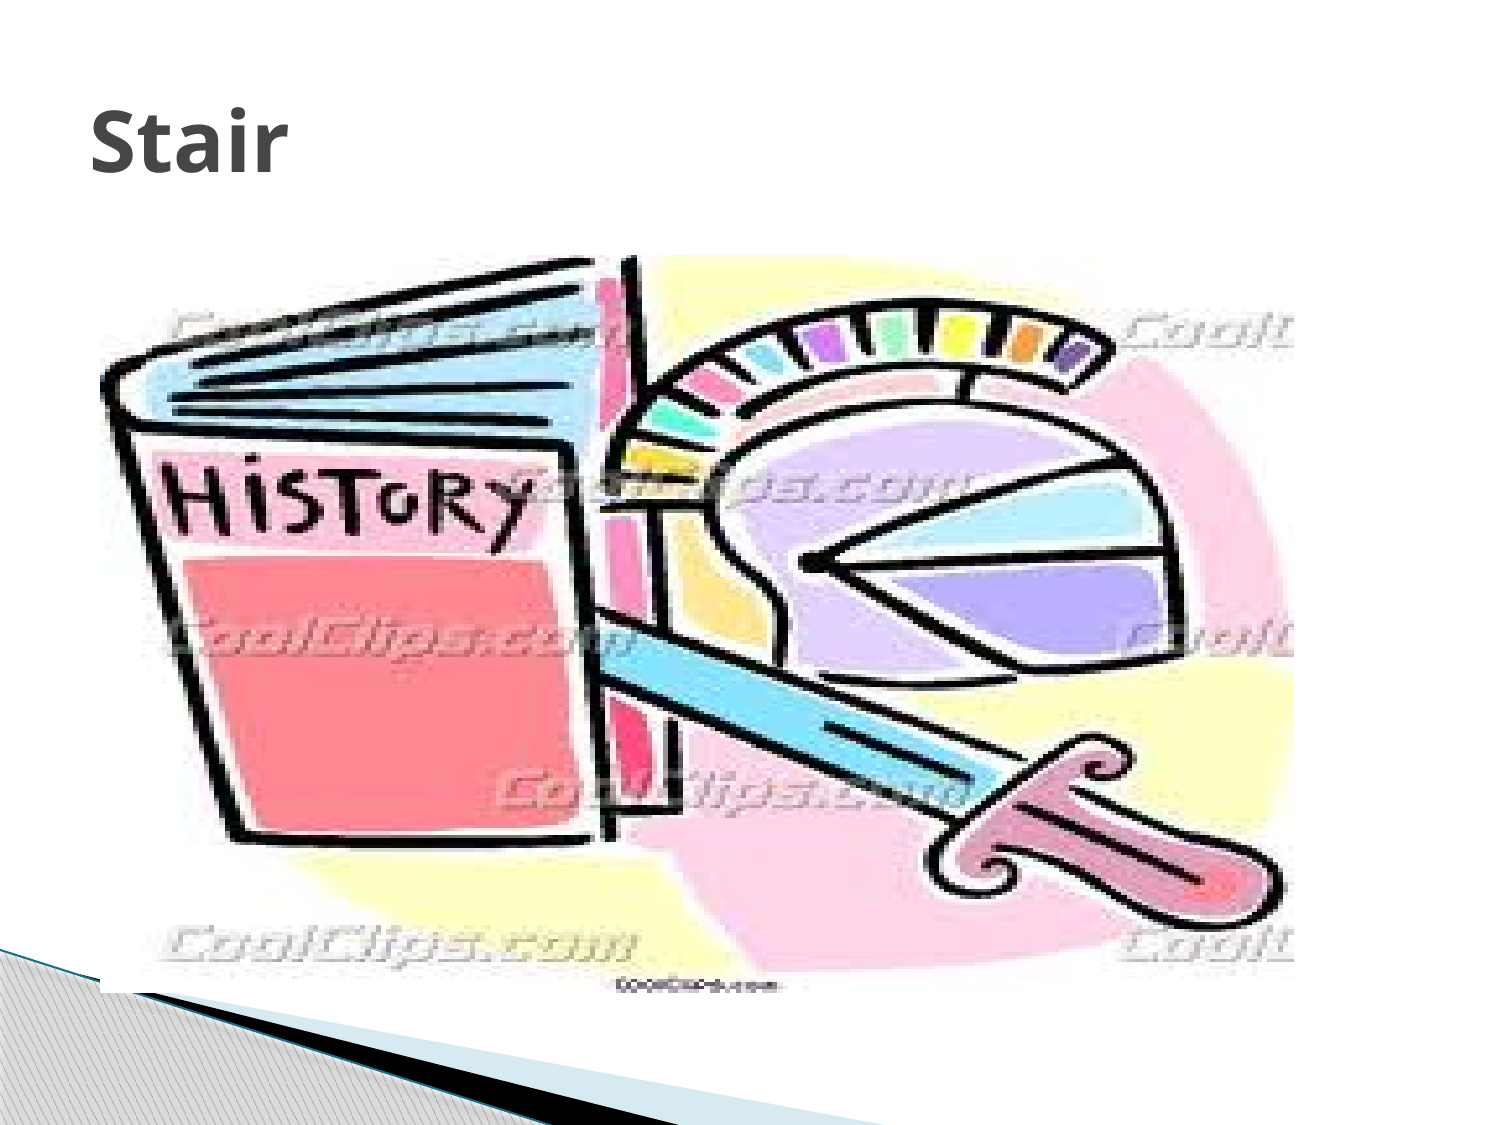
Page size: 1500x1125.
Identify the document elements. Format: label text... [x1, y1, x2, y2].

picture [100, 255, 1294, 994]
title Stair [75, 45, 1425, 233]
